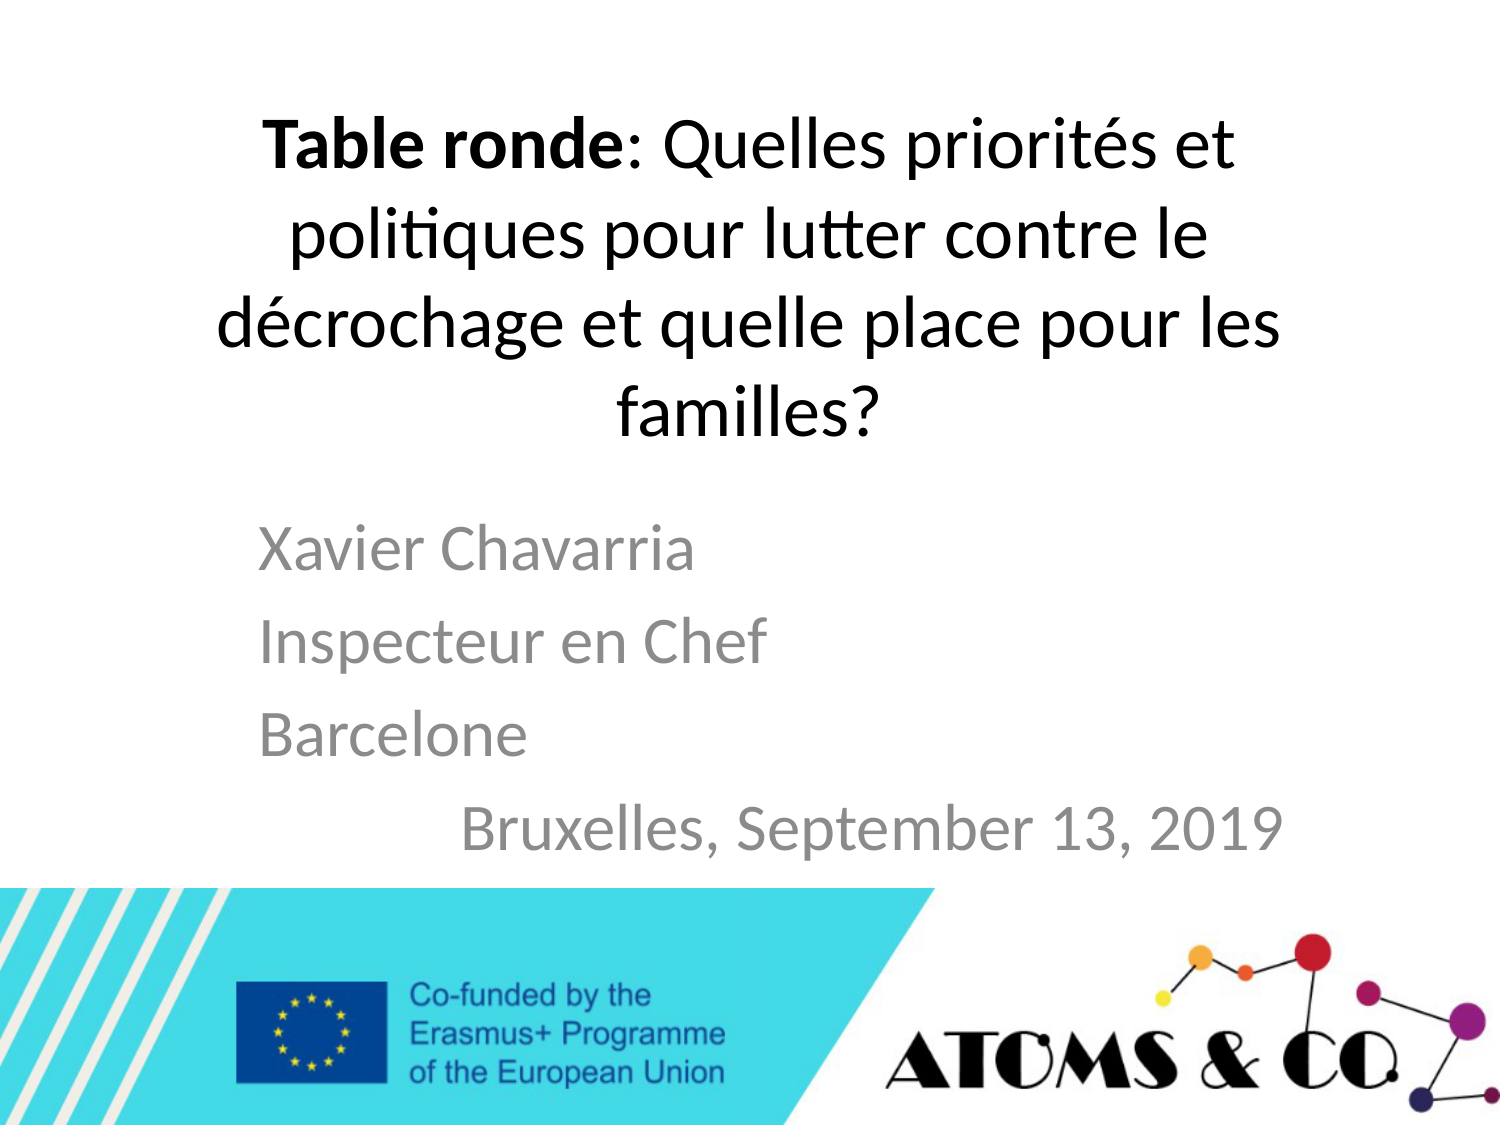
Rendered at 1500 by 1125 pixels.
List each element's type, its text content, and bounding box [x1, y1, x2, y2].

title Table ronde: Quelles priorités et politiques pour lutter contre le décrochage et quelle place pour les familles? [112, 84, 1388, 461]
picture [0, 888, 1500, 1125]
subtitle Xavier Chavarria Inspecteur en Chef Barcelone Bruxelles, September 13, 2019 [243, 495, 1300, 887]
